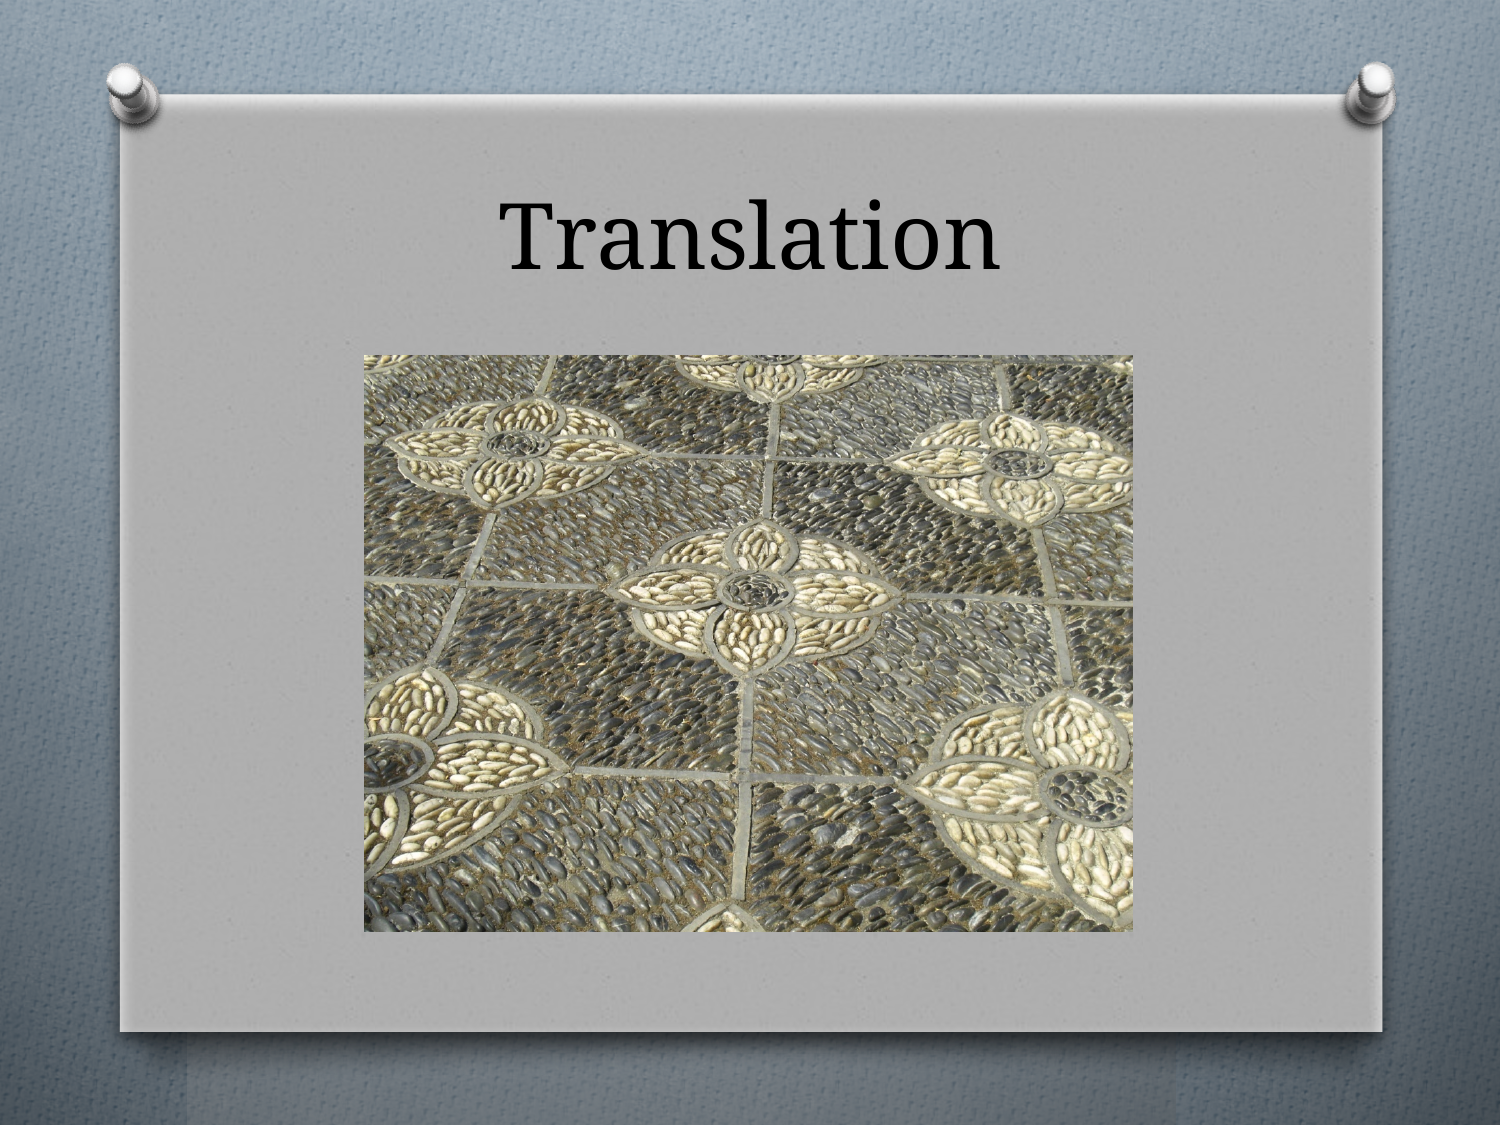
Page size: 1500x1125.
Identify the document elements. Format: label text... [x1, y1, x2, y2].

picture [75, 29, 198, 153]
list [364, 354, 1133, 932]
picture [1317, 35, 1439, 156]
title Translation [179, 134, 1323, 332]
